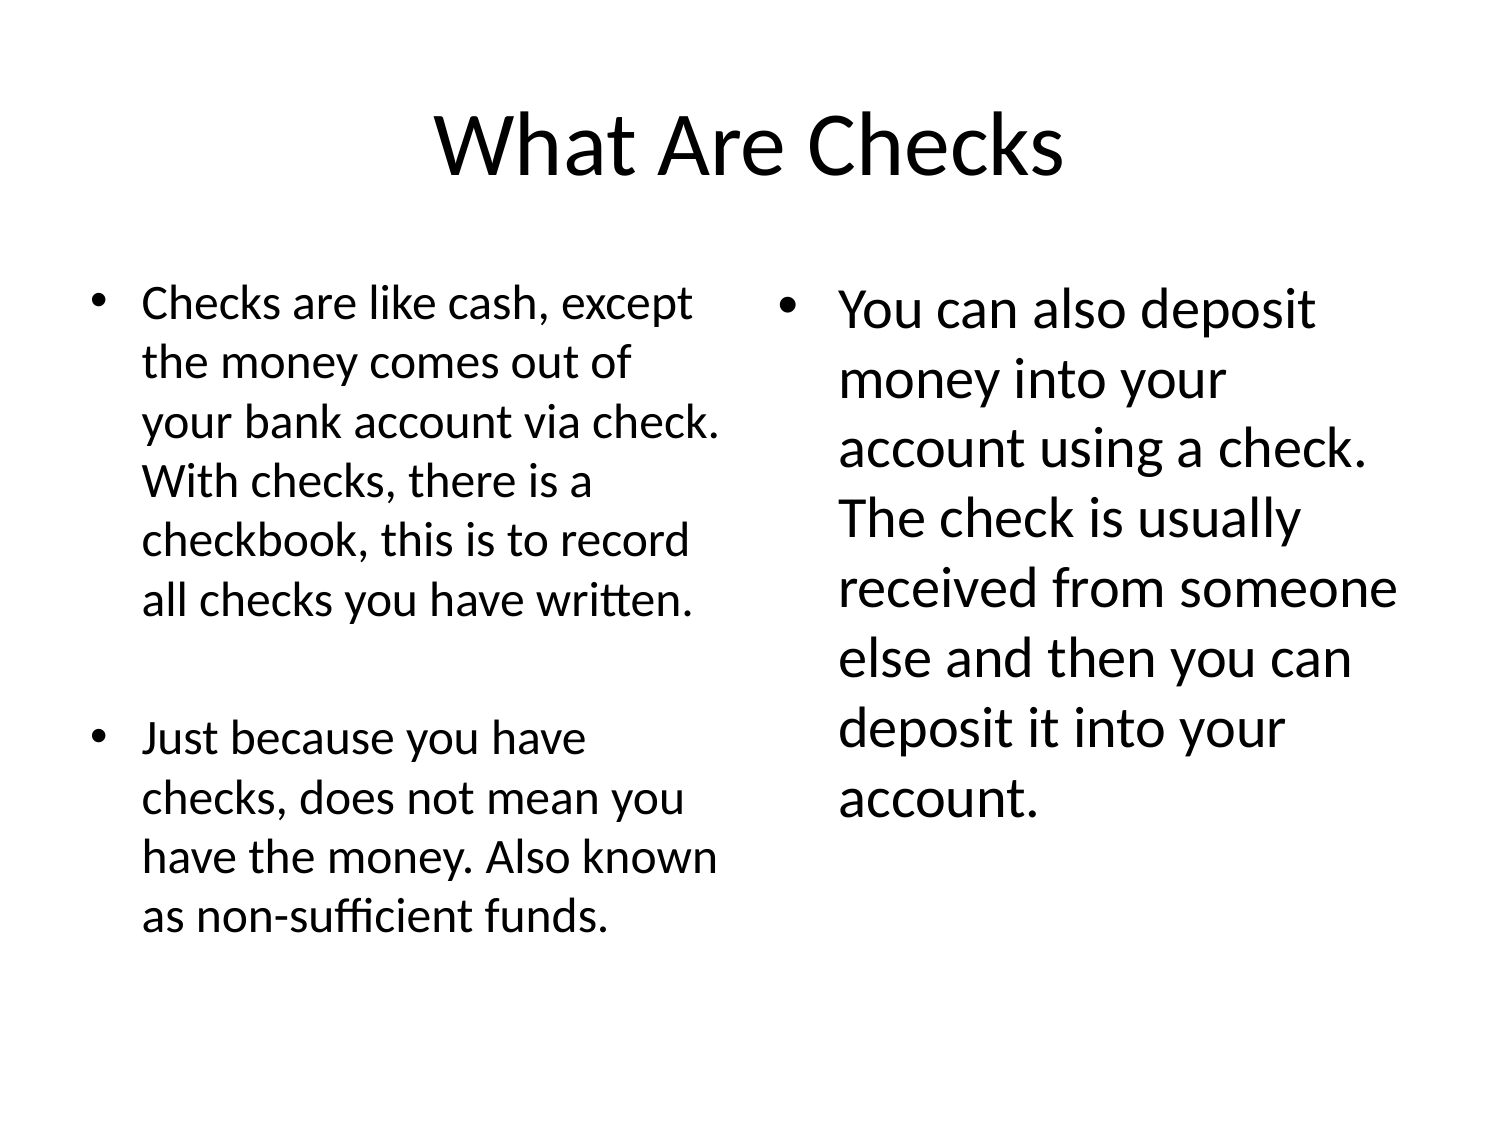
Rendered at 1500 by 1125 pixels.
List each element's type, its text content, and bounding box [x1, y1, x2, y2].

list Checks are like cash, except the money comes out of your bank account via check. With checks, there is a checkbook, this is to record all checks you have written. Just because you have checks, does not mean you have the money. Also known as non-sufficient funds. [75, 262, 738, 1005]
list You can also deposit money into your account using a check. The check is usually received from someone else and then you can deposit it into your account. [762, 262, 1425, 1005]
title What Are Checks [75, 45, 1425, 233]
